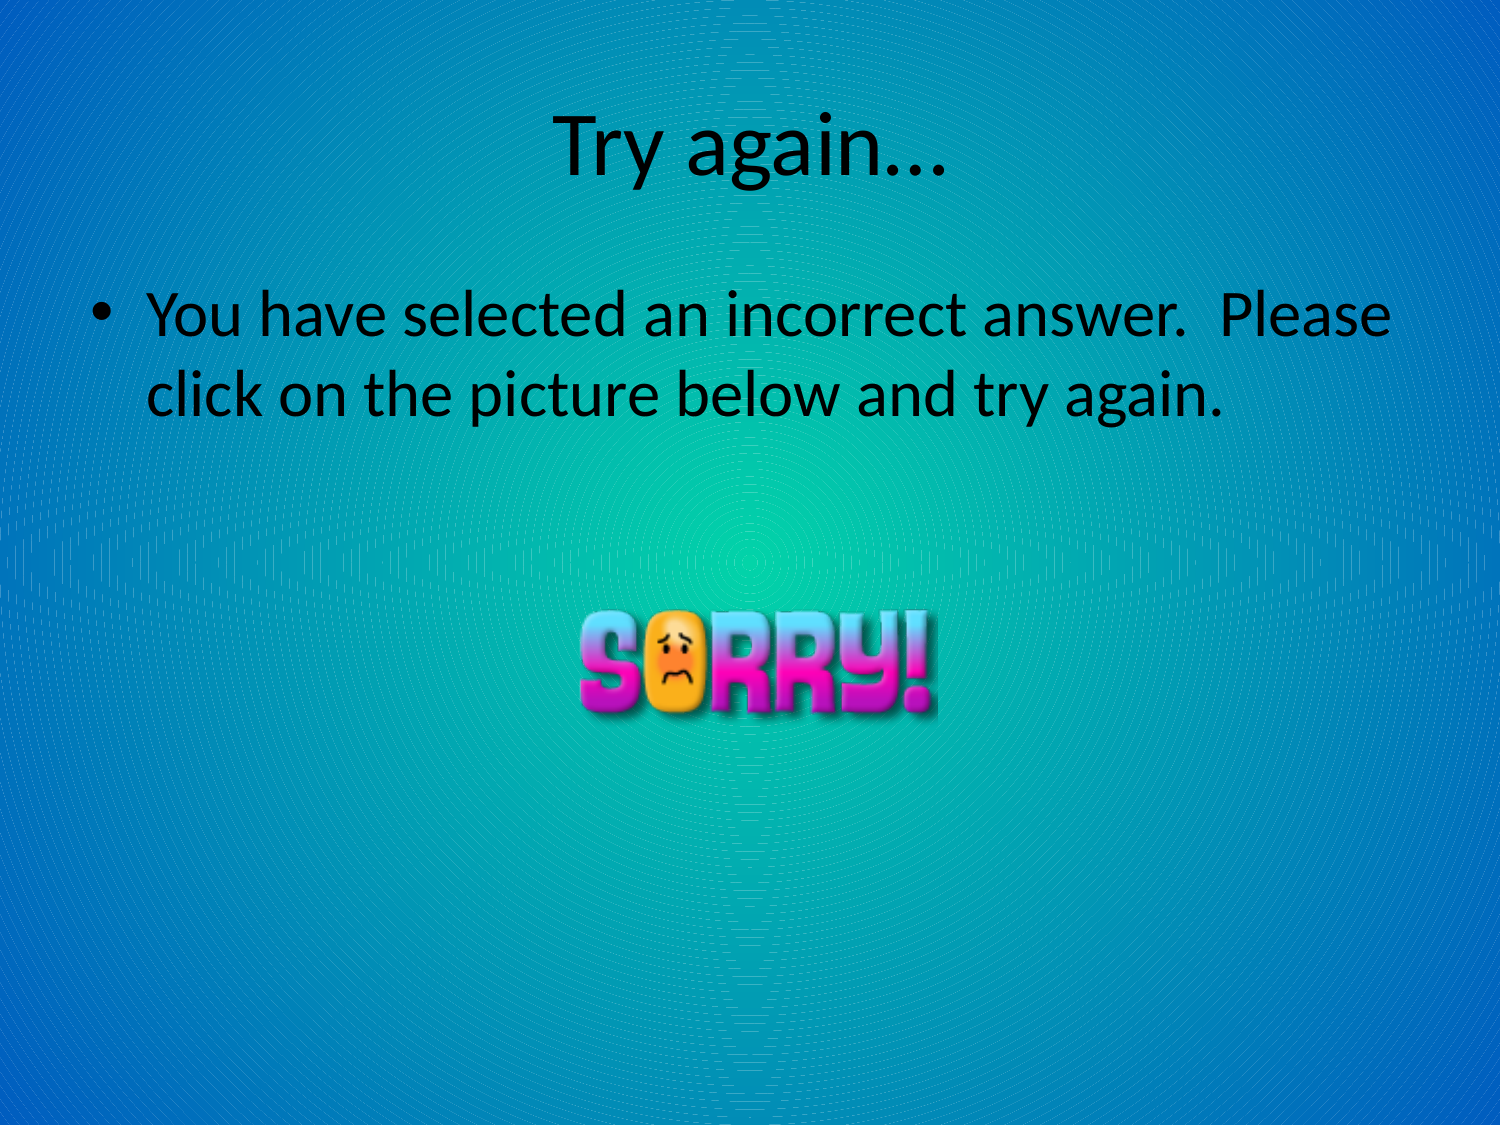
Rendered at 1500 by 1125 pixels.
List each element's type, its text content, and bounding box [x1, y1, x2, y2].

list You have selected an incorrect answer. Please click on the picture below and try again. [75, 262, 1425, 1005]
title Try again… [75, 45, 1425, 233]
picture [562, 487, 938, 863]
